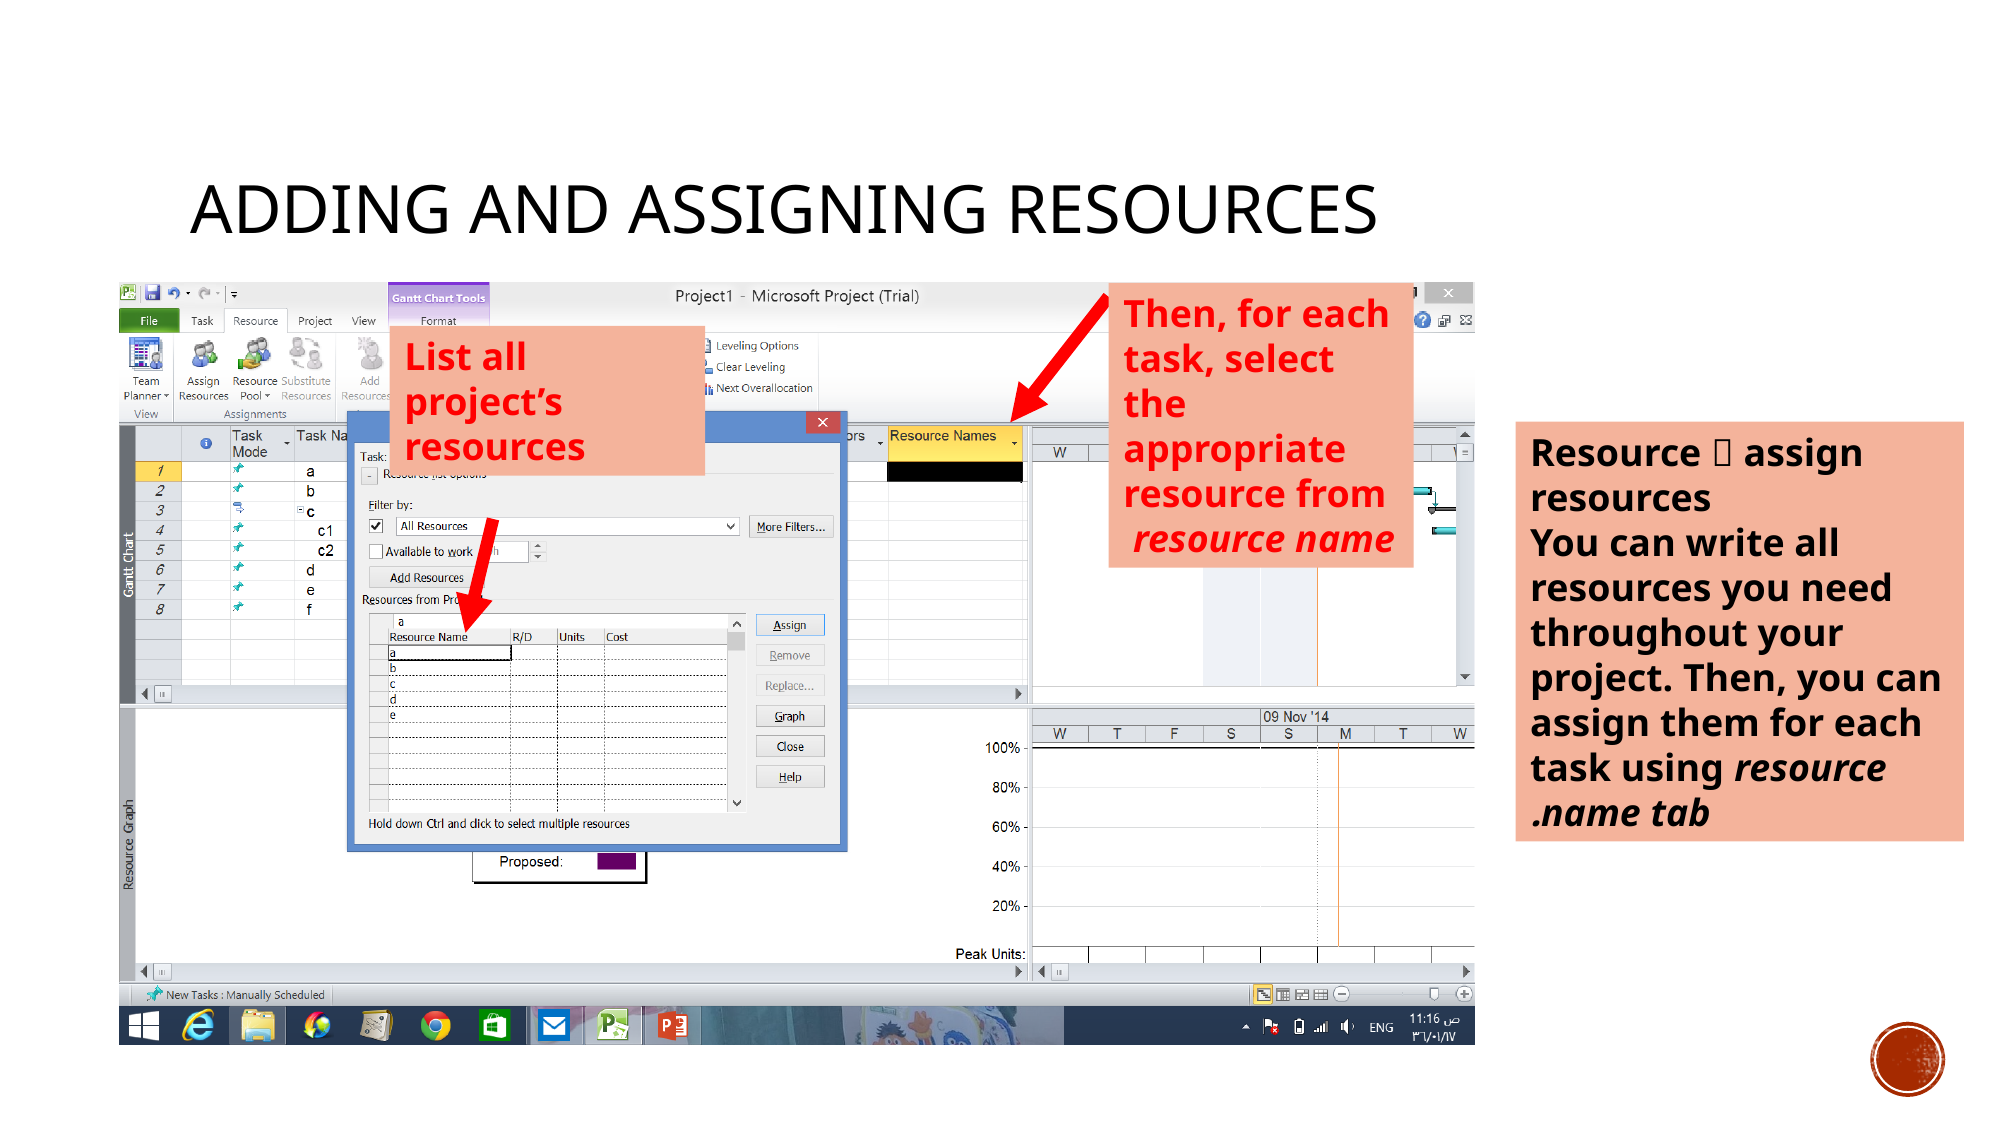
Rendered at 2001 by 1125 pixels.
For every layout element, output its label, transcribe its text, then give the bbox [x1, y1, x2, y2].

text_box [1012, 299, 1107, 420]
title Adding and assigning resources [175, 79, 1826, 344]
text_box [467, 520, 492, 632]
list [124, 285, 1471, 1042]
text_box Resource  assign resources You can write all resources you need throughout your project. Then, you can assign them for each task using resource name tab. [1515, 421, 1964, 842]
